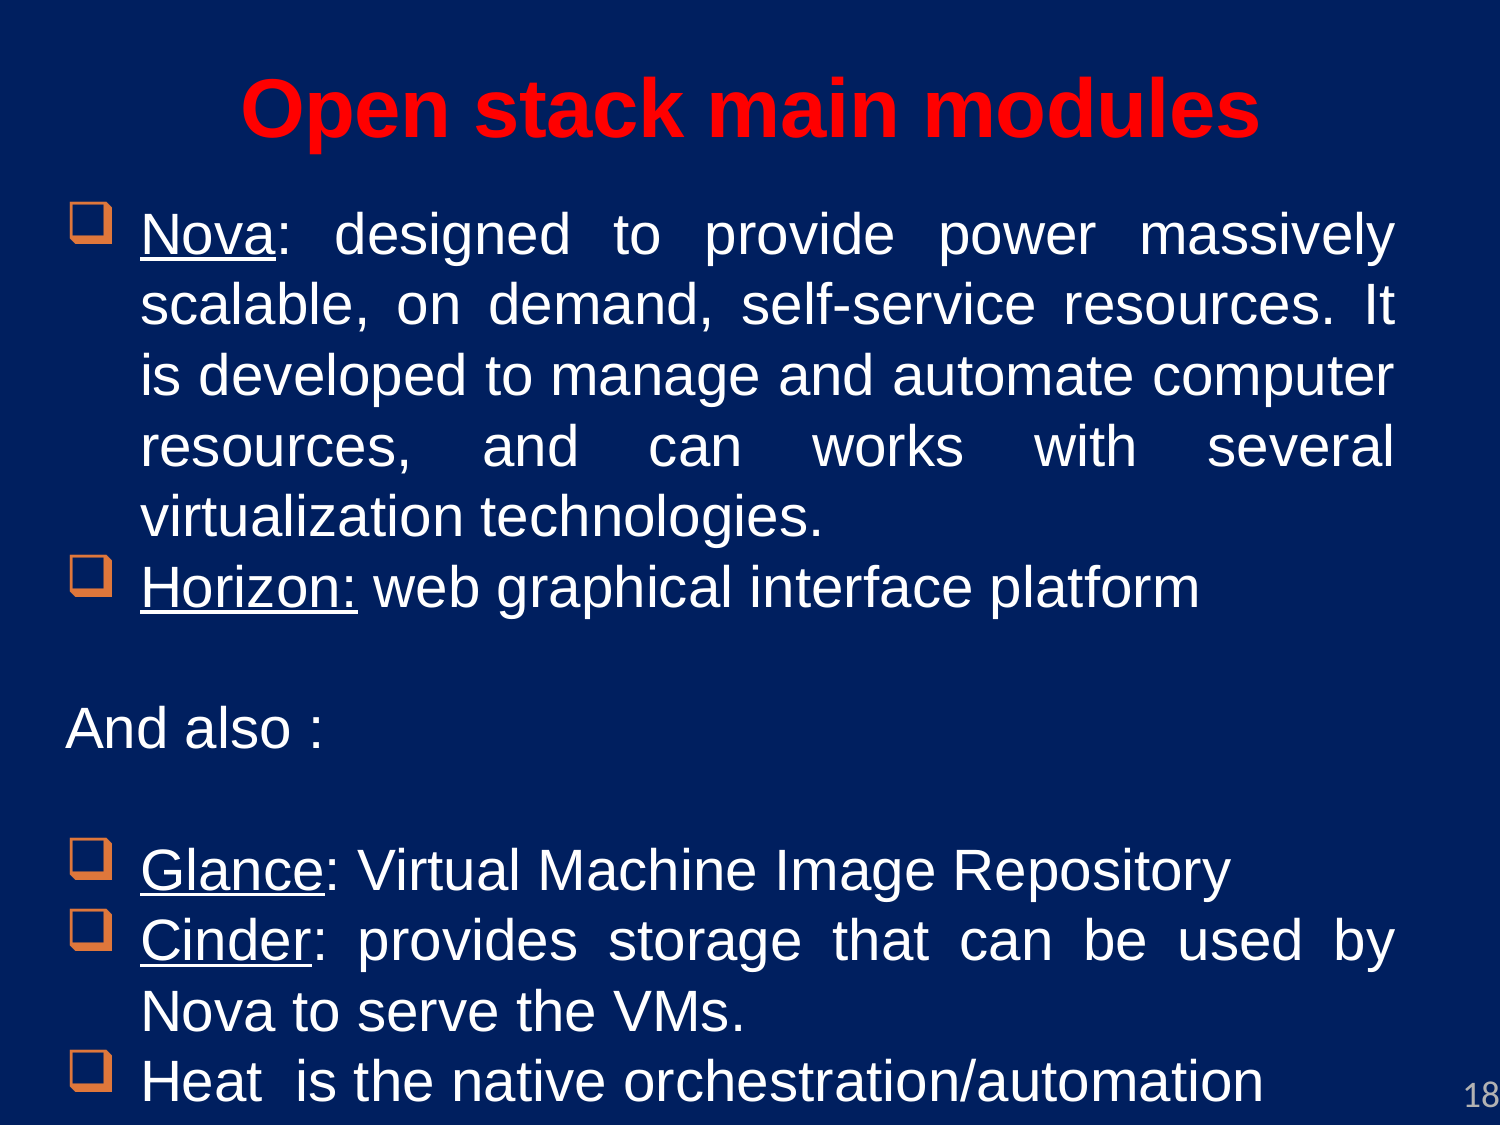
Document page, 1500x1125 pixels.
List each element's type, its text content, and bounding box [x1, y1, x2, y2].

list Nova: designed to provide power massively scalable, on demand, self-service resources. It is developed to manage and automate computer resources, and can works with several virtualization technologies. Horizon: web graphical interface platform And also : Glance: Virtual Machine Image Repository Cinder: provides storage that can be used by Nova to serve the VMs. Heat is the native orchestration/automation [62, 195, 1500, 1125]
slide_number 18 [1437, 1069, 1500, 1125]
text_box Open stack main modules [44, 53, 1456, 254]
